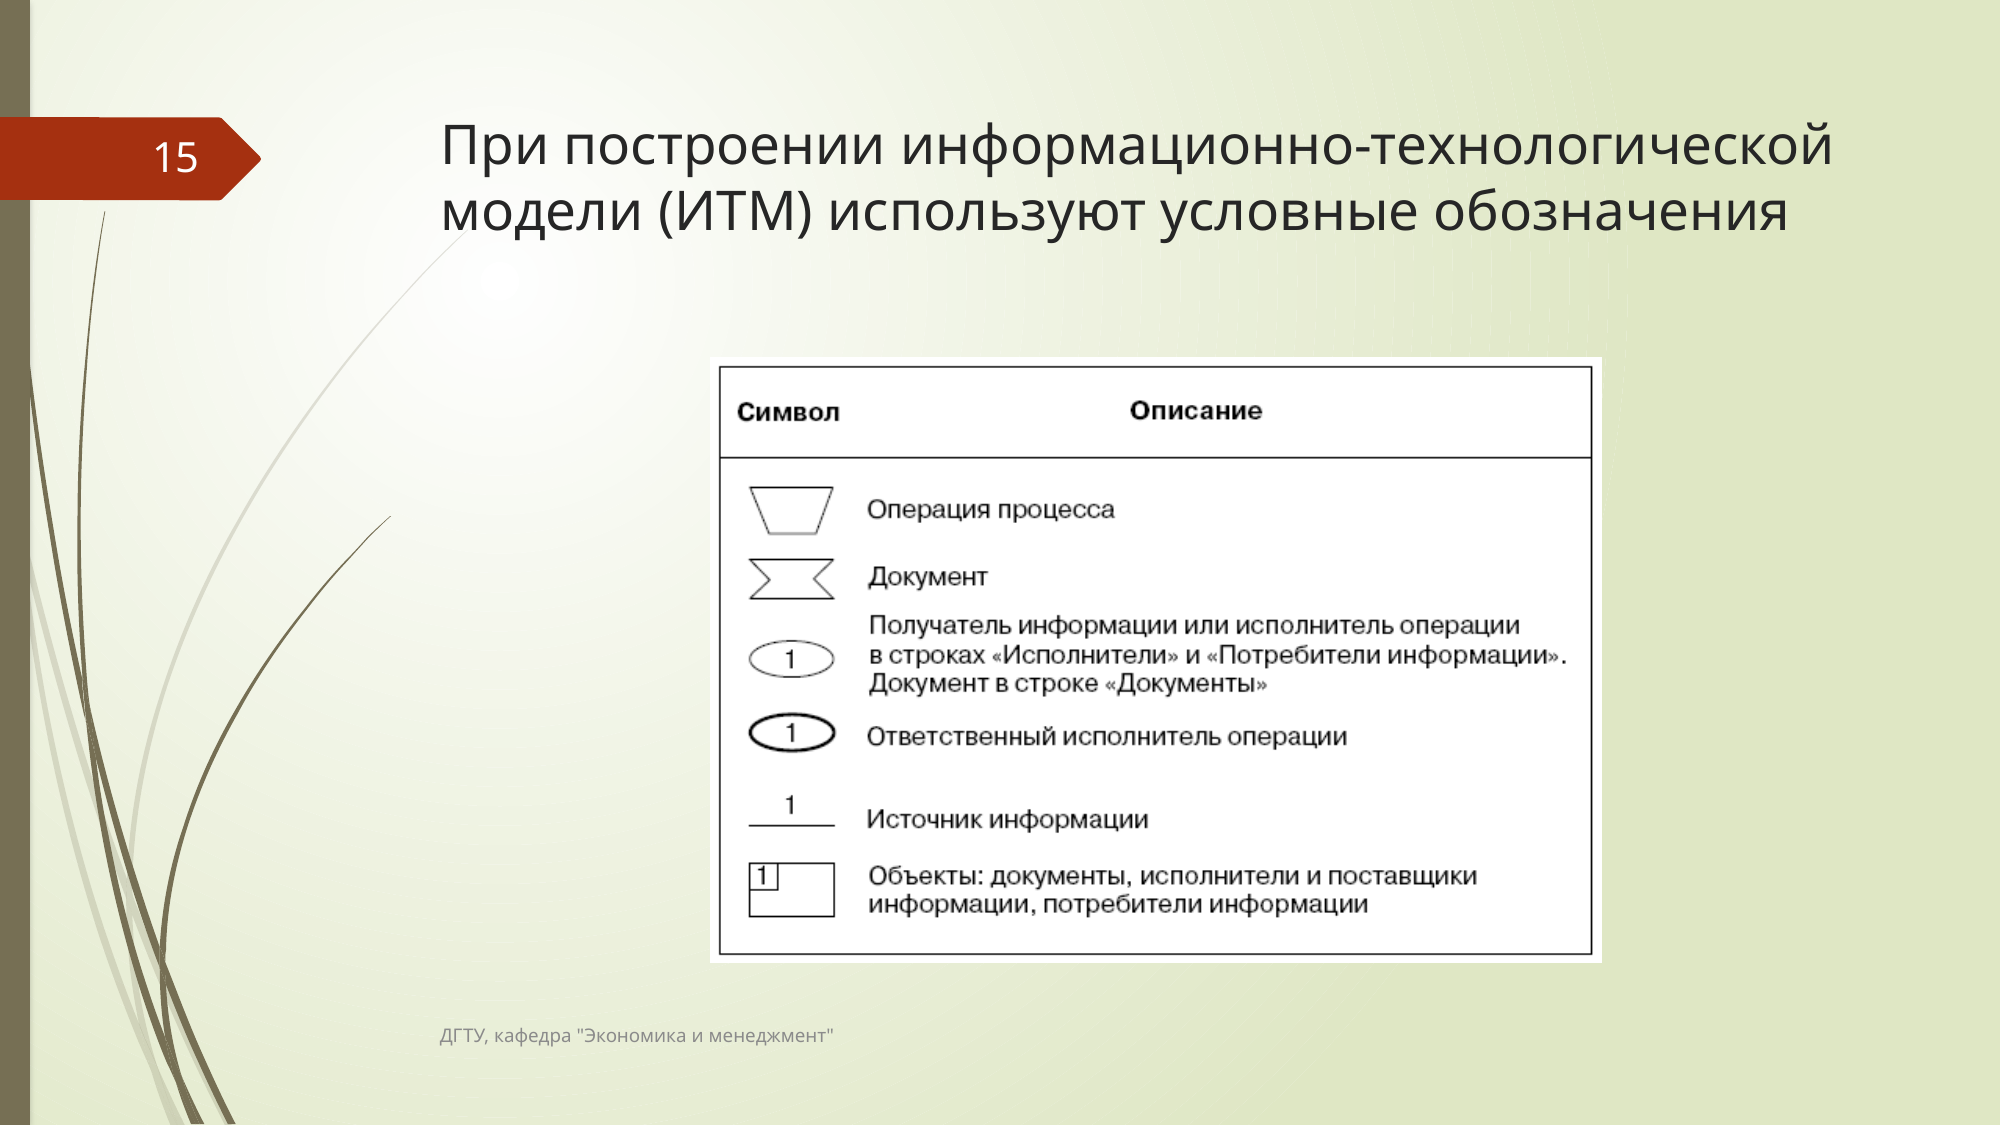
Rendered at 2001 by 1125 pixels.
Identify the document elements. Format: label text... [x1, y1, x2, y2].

title При построении информационно-технологической модели (ИТМ) используют условные обозначения [425, 102, 1888, 313]
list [710, 357, 1602, 963]
slide_number 15 [87, 129, 216, 190]
footer ДГТУ, кафедра "Экономика и менеджмент" [424, 1006, 1675, 1067]
